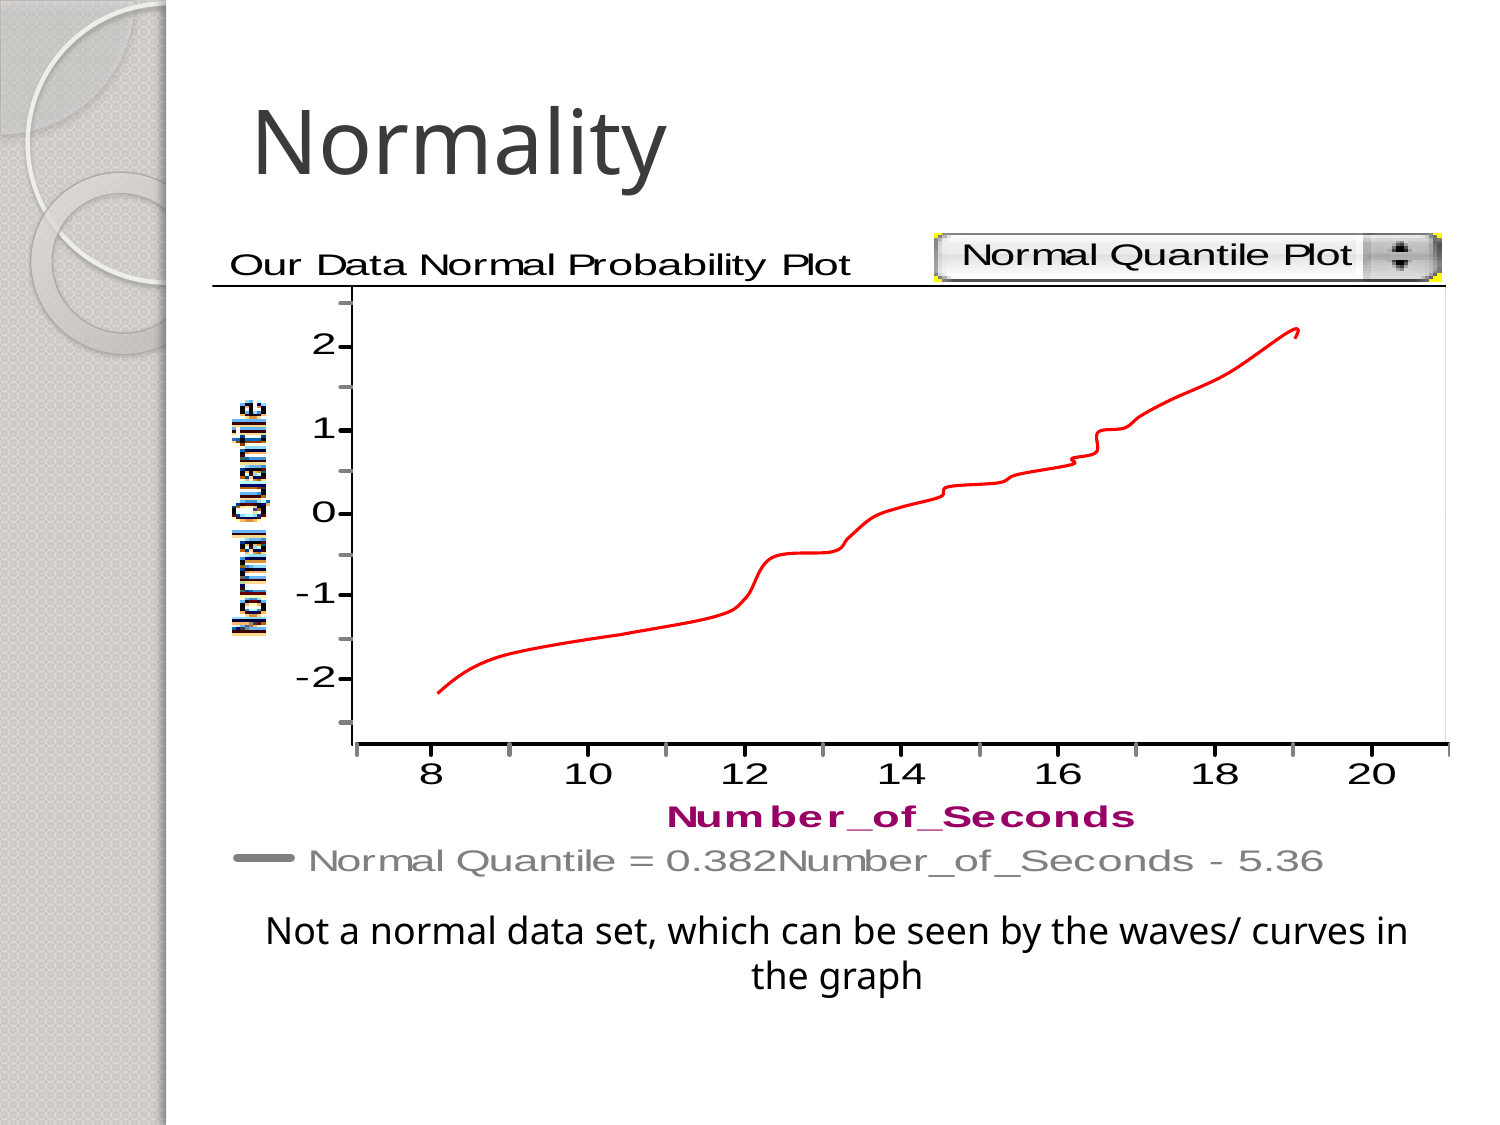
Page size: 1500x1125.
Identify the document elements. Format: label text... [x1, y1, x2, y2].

title Normality [235, 45, 1466, 233]
picture [212, 224, 1451, 888]
text_box Not a normal data set, which can be seen by the waves/ curves in the graph [225, 899, 1450, 1005]
